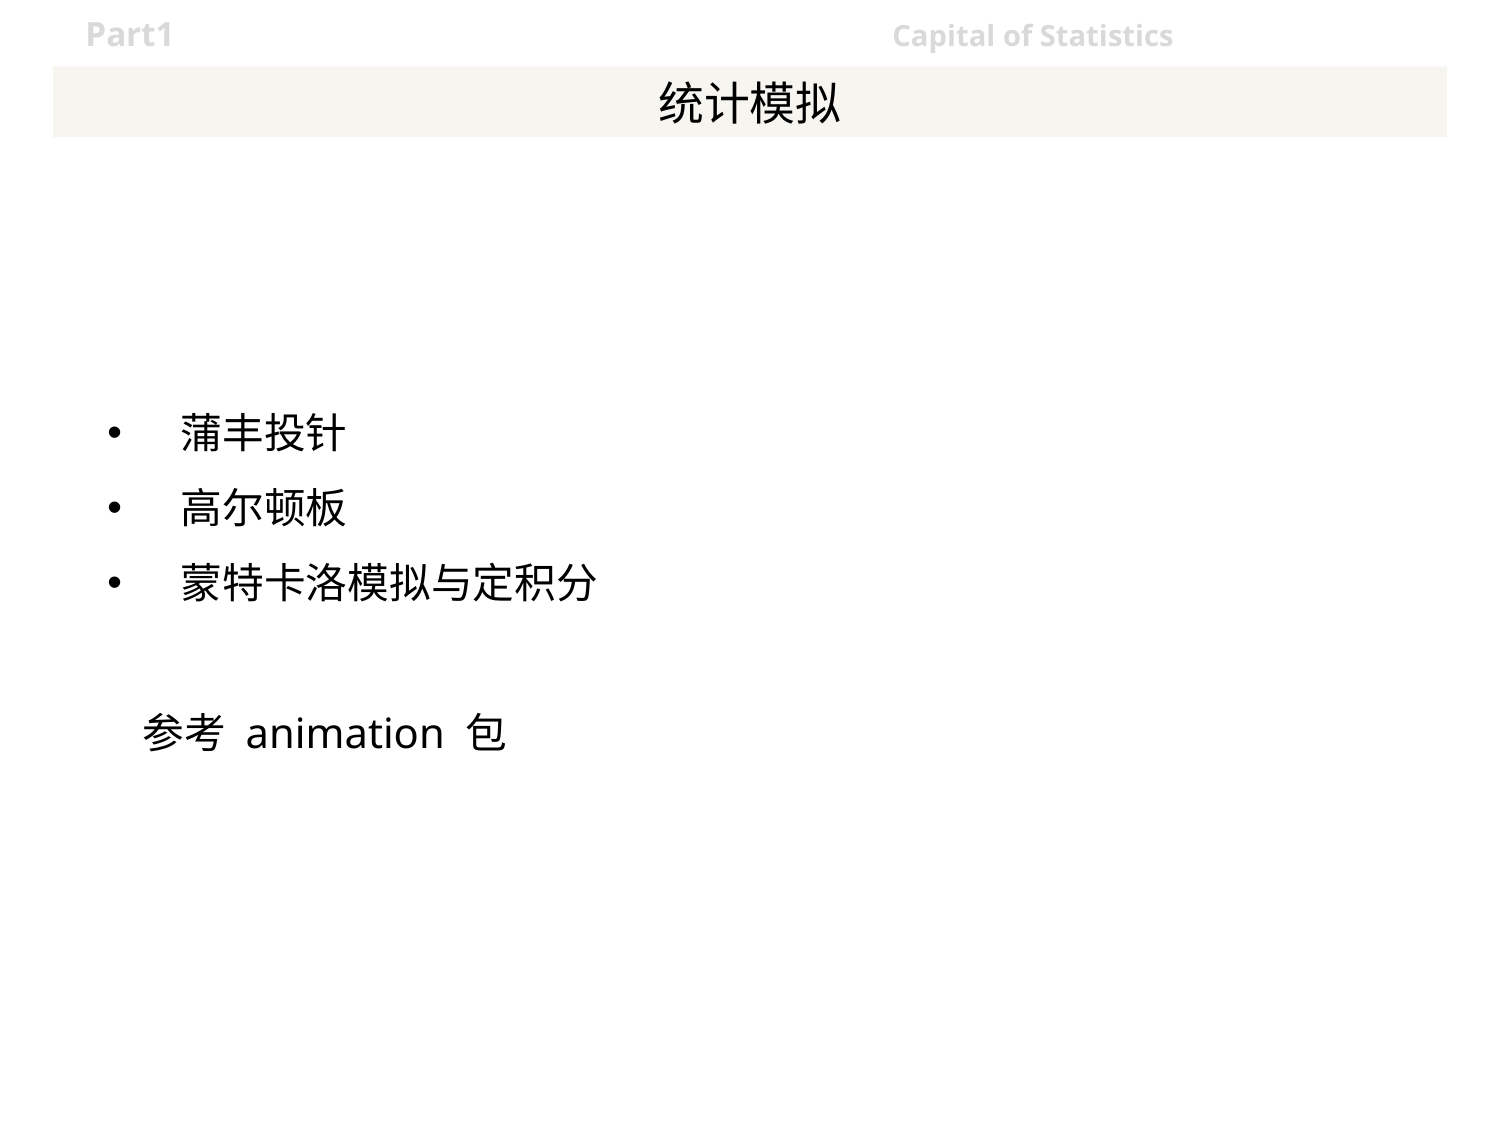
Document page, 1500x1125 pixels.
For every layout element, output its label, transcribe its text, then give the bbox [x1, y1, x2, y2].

title 统计模拟 [53, 66, 1447, 138]
text_box 蒲丰投针 高尔顿板 蒙特卡洛模拟与定积分 参考 animation 包 [53, 374, 1447, 765]
